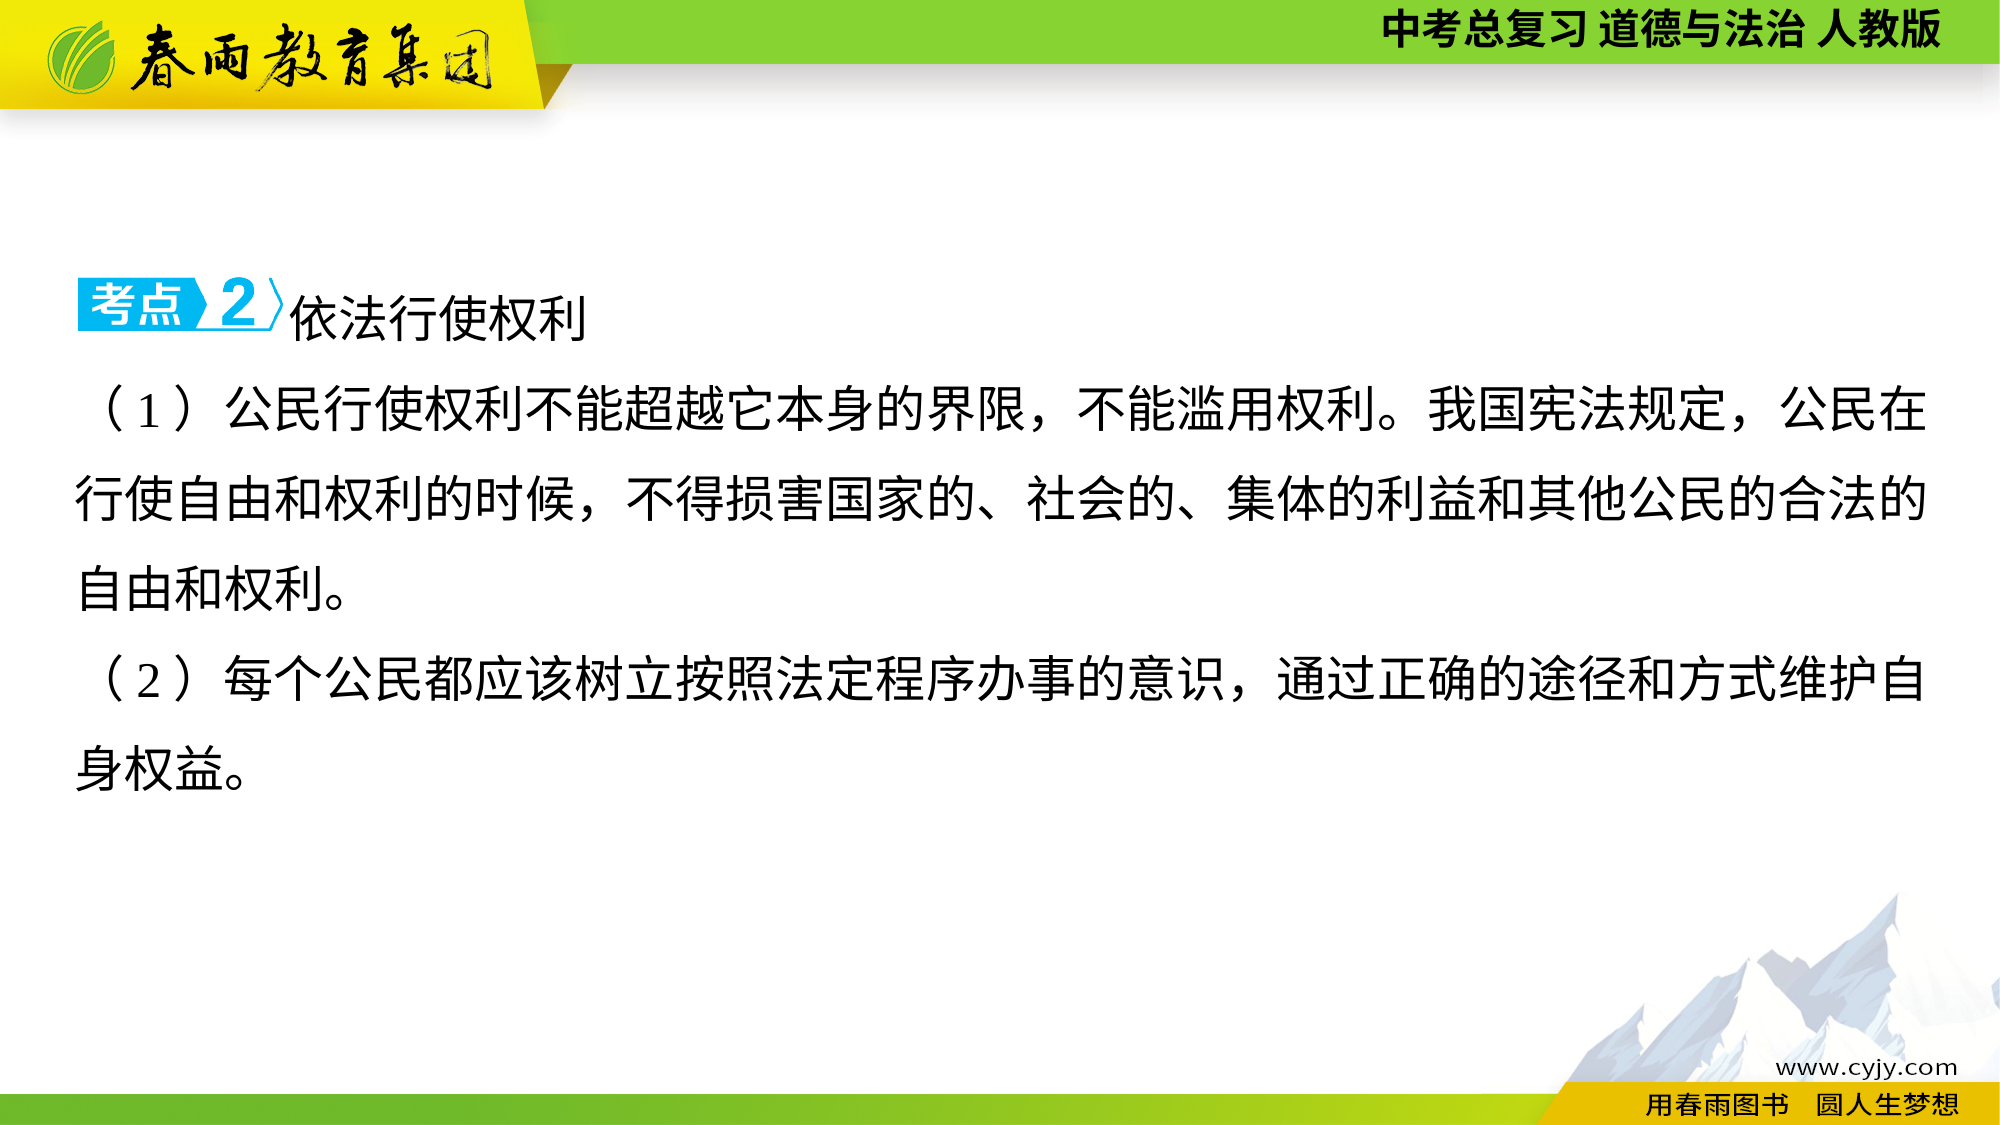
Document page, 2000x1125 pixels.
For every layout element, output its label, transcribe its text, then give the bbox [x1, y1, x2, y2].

picture [0, 0, 2000, 1125]
list 依法行使权利 （1）公民行使权利不能超越它本身的界限，不能滥用权利。我国宪法规定，公民在行使自由和权利的时候，不得损害国家的、社会的、集体的利益和其他公民的合法的自由和权利。 （2）每个公民都应该树立按照法定程序办事的意识，通过正确的途径和方式维护自身权益。 [59, 249, 1944, 799]
